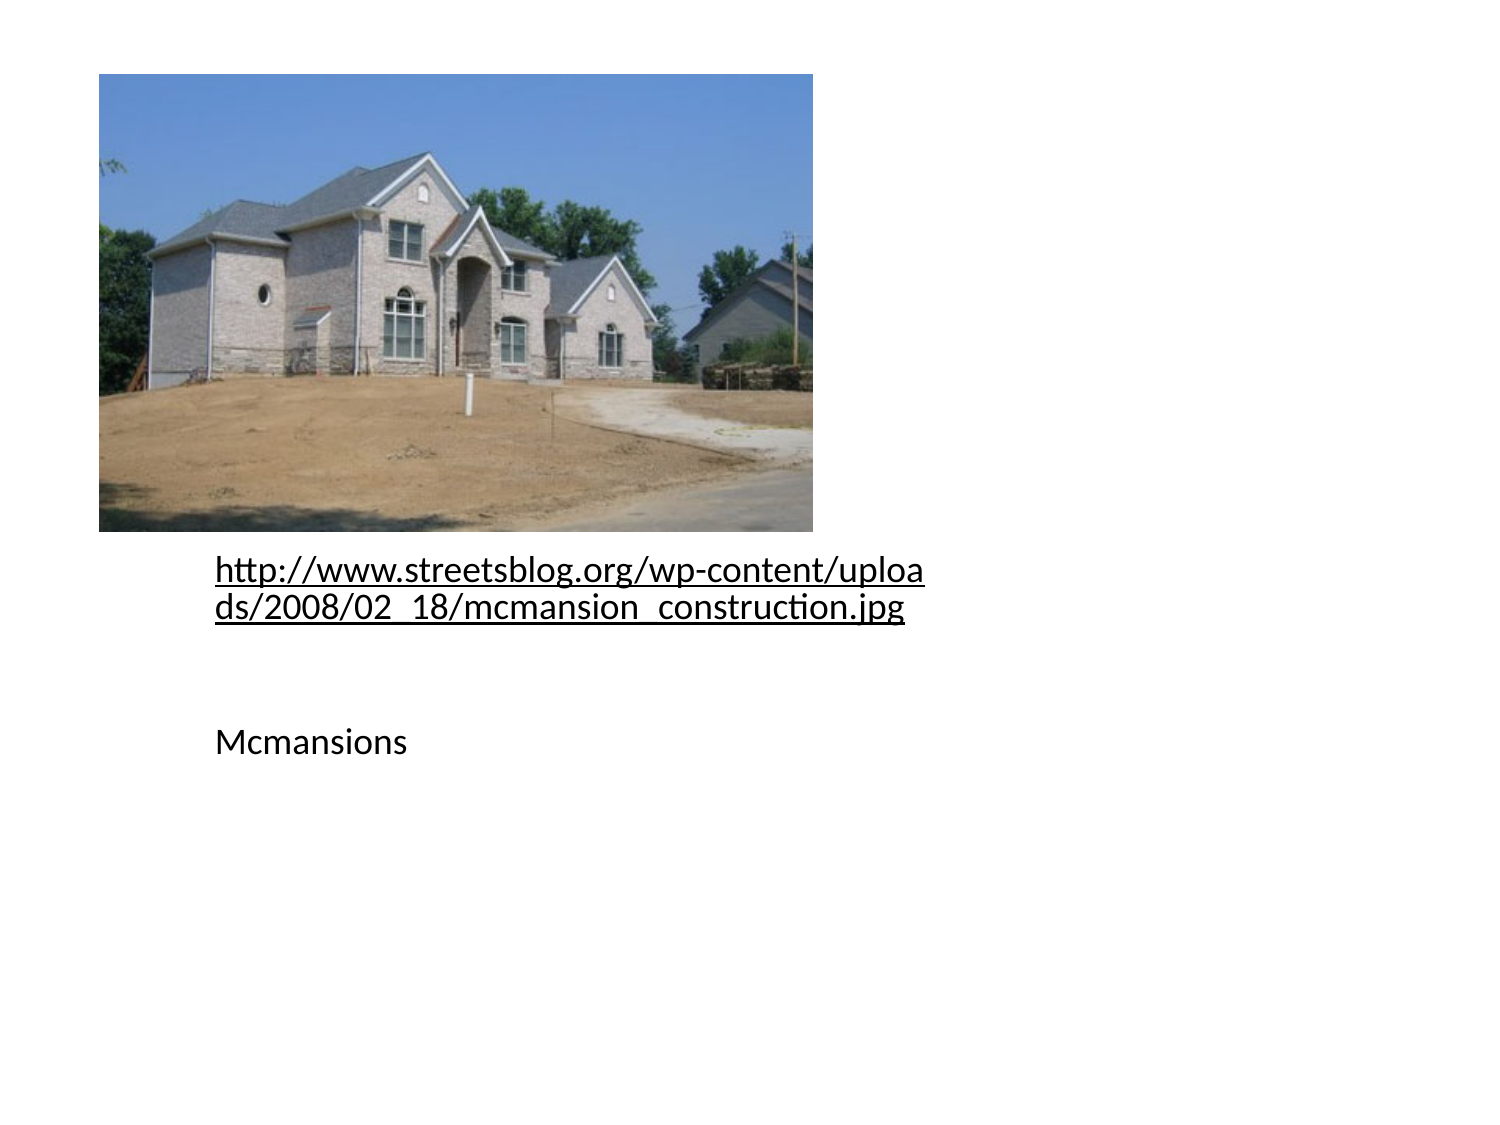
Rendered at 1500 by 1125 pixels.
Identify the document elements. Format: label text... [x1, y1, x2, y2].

text_box http://www.streetsblog.org/wp-content/uploads/2008/02_18/mcmansion_construction.jpg Mcmansions [199, 537, 950, 733]
picture [99, 74, 813, 532]
